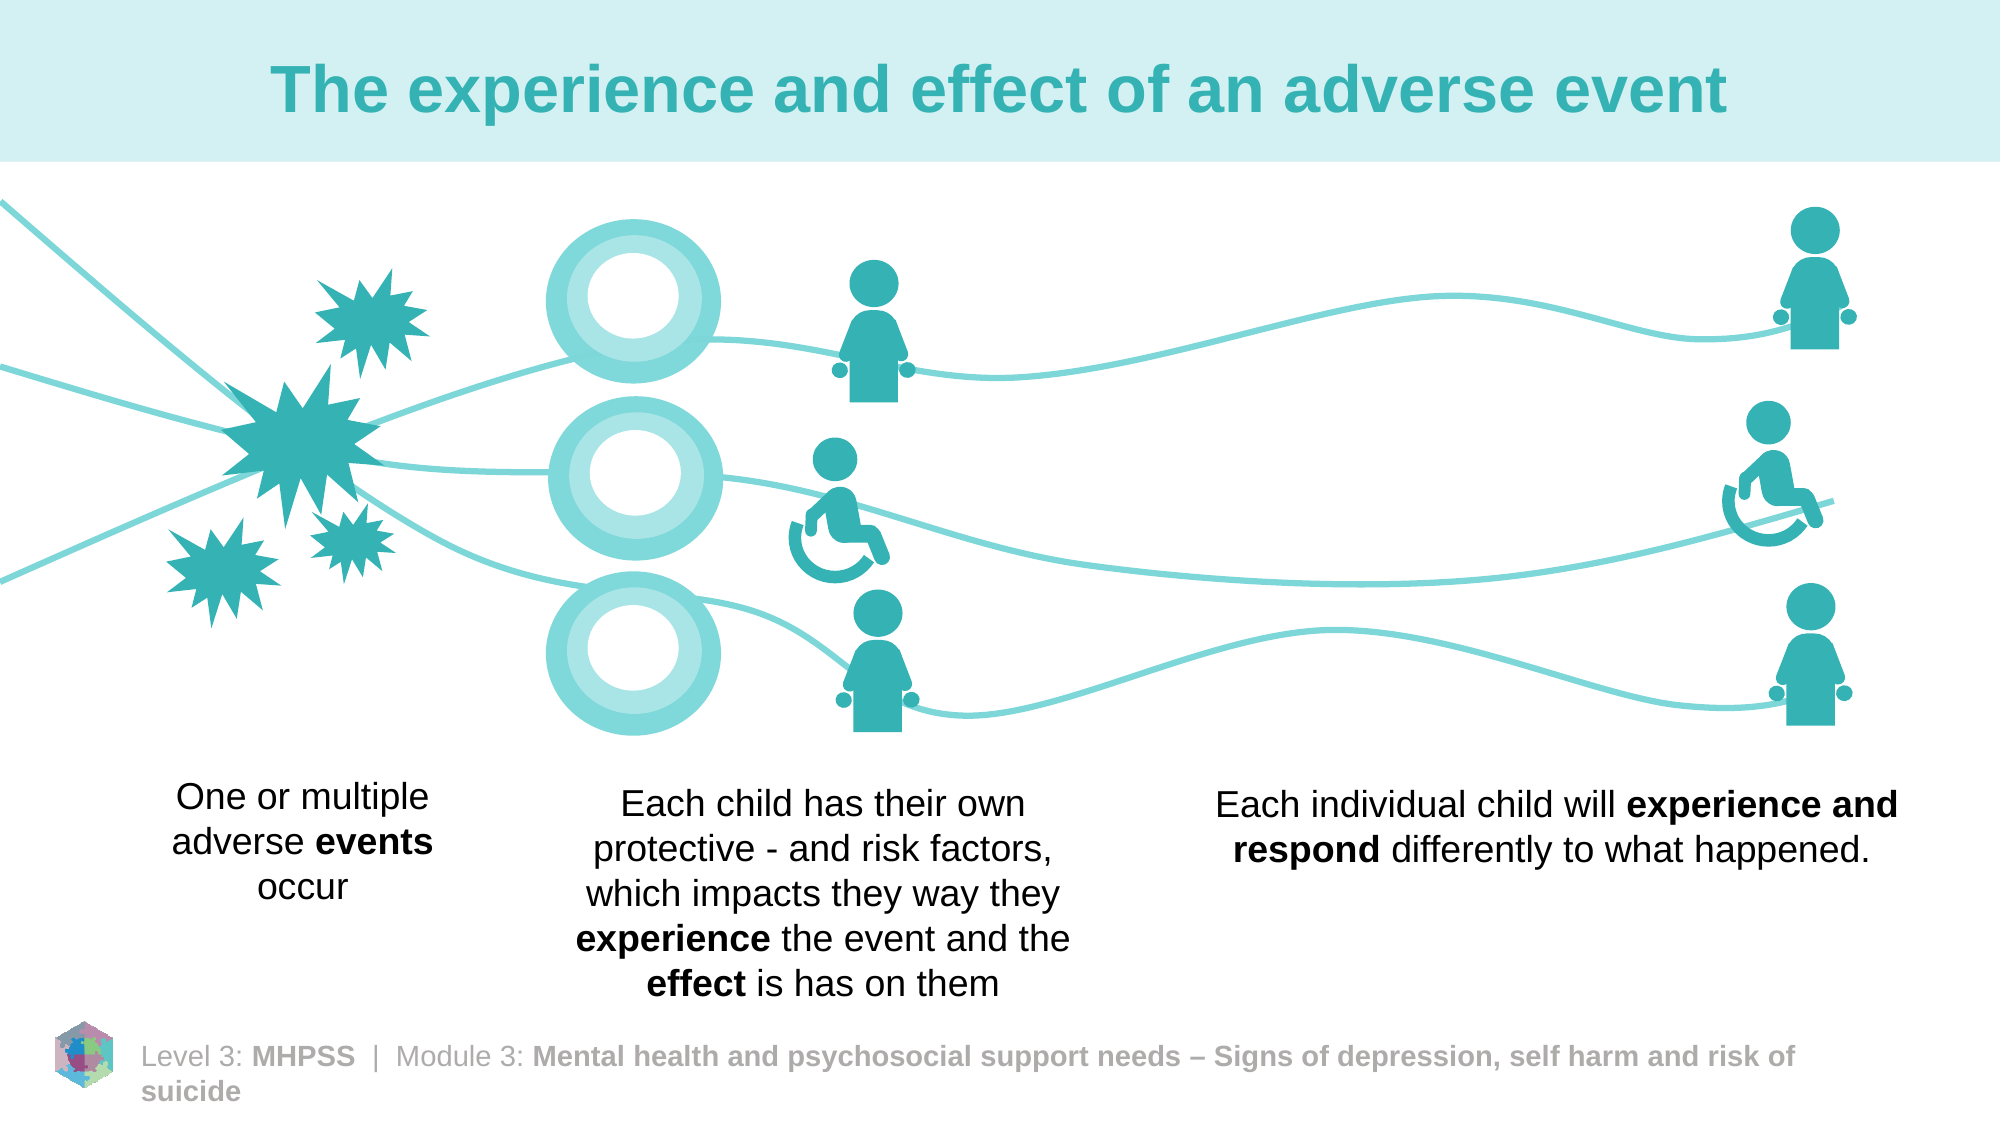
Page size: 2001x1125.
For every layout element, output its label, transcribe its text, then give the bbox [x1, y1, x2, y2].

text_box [1728, 400, 1827, 541]
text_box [1767, 582, 1855, 726]
title The experience and effect of an adverse event [137, 19, 1863, 163]
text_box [0, 201, 1842, 716]
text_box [834, 589, 921, 733]
text_box Each individual child will experience and respond differently to what happened. [1194, 772, 1920, 878]
text_box Each child has their own protective - and risk factors, which impacts they way they experience the event and the effect is has on them [530, 771, 1117, 1012]
picture [55, 1021, 113, 1088]
text_box One or multiple adverse events occur [153, 764, 452, 915]
text_box [589, 727, 678, 738]
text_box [830, 259, 918, 403]
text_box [794, 437, 893, 578]
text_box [1771, 206, 1859, 350]
